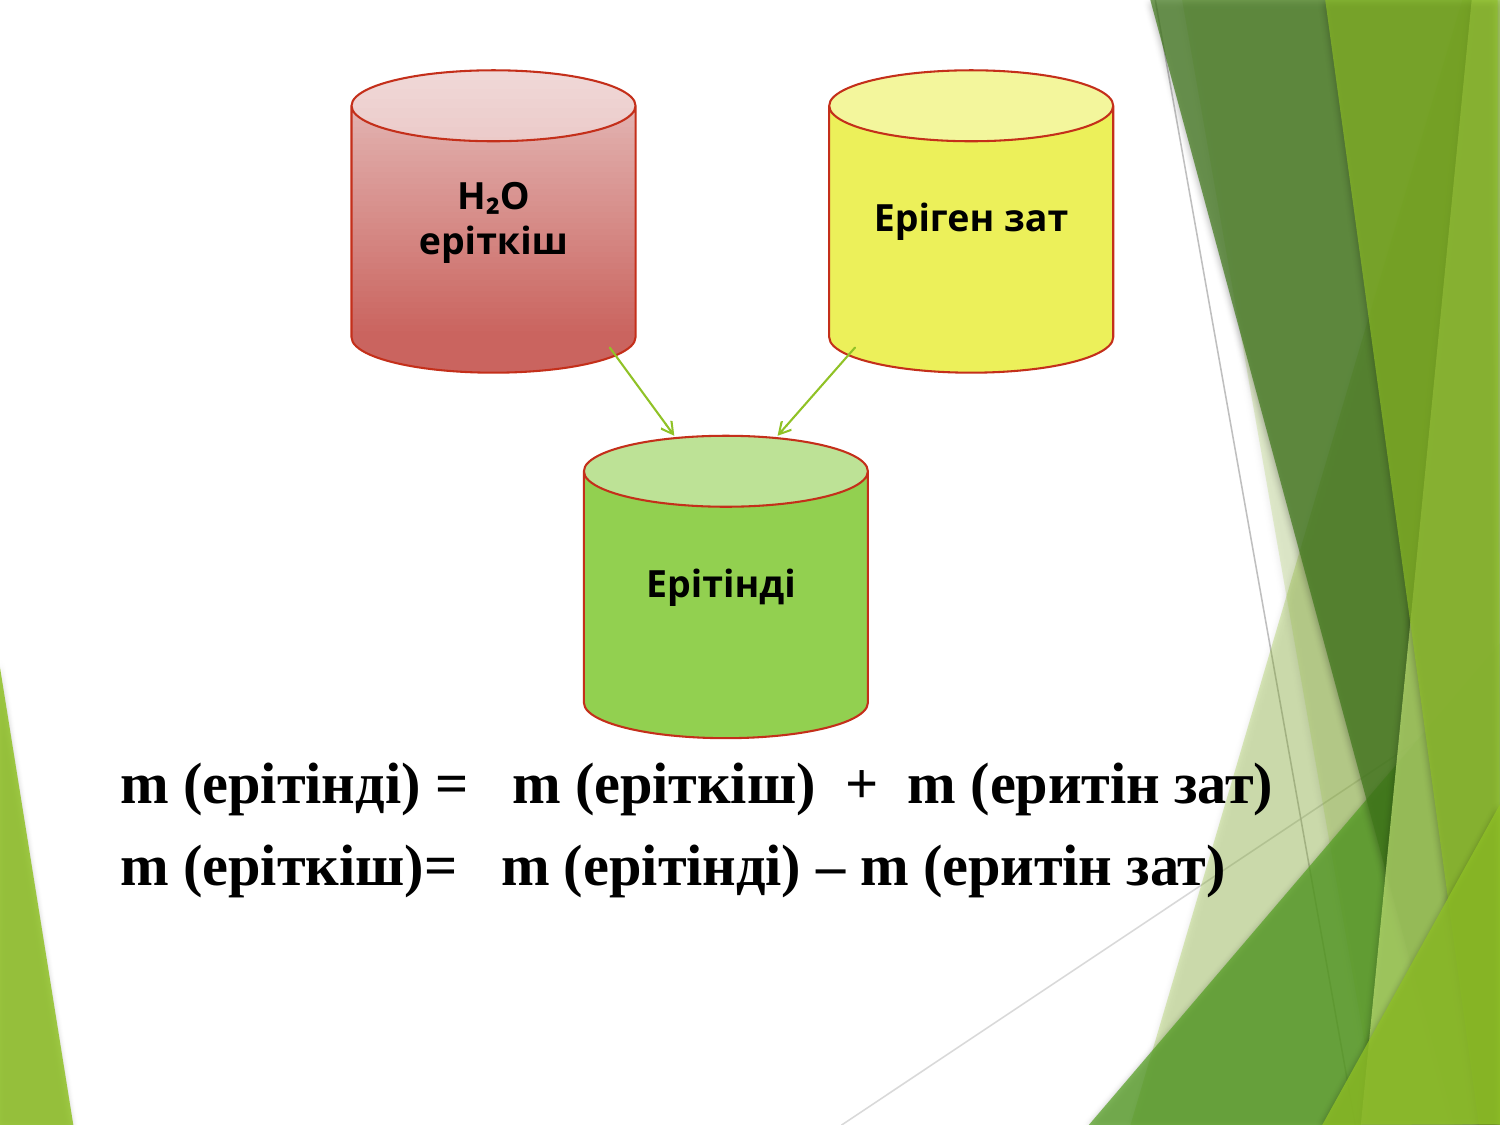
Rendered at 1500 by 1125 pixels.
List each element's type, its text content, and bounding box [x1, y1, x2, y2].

text_box m (ерітінді) = m (еріткіш) + m (еритін зат) m (еріткіш)= m (ерітінді) – m (еритін зат) [105, 738, 1471, 1001]
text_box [350, 69, 1114, 739]
